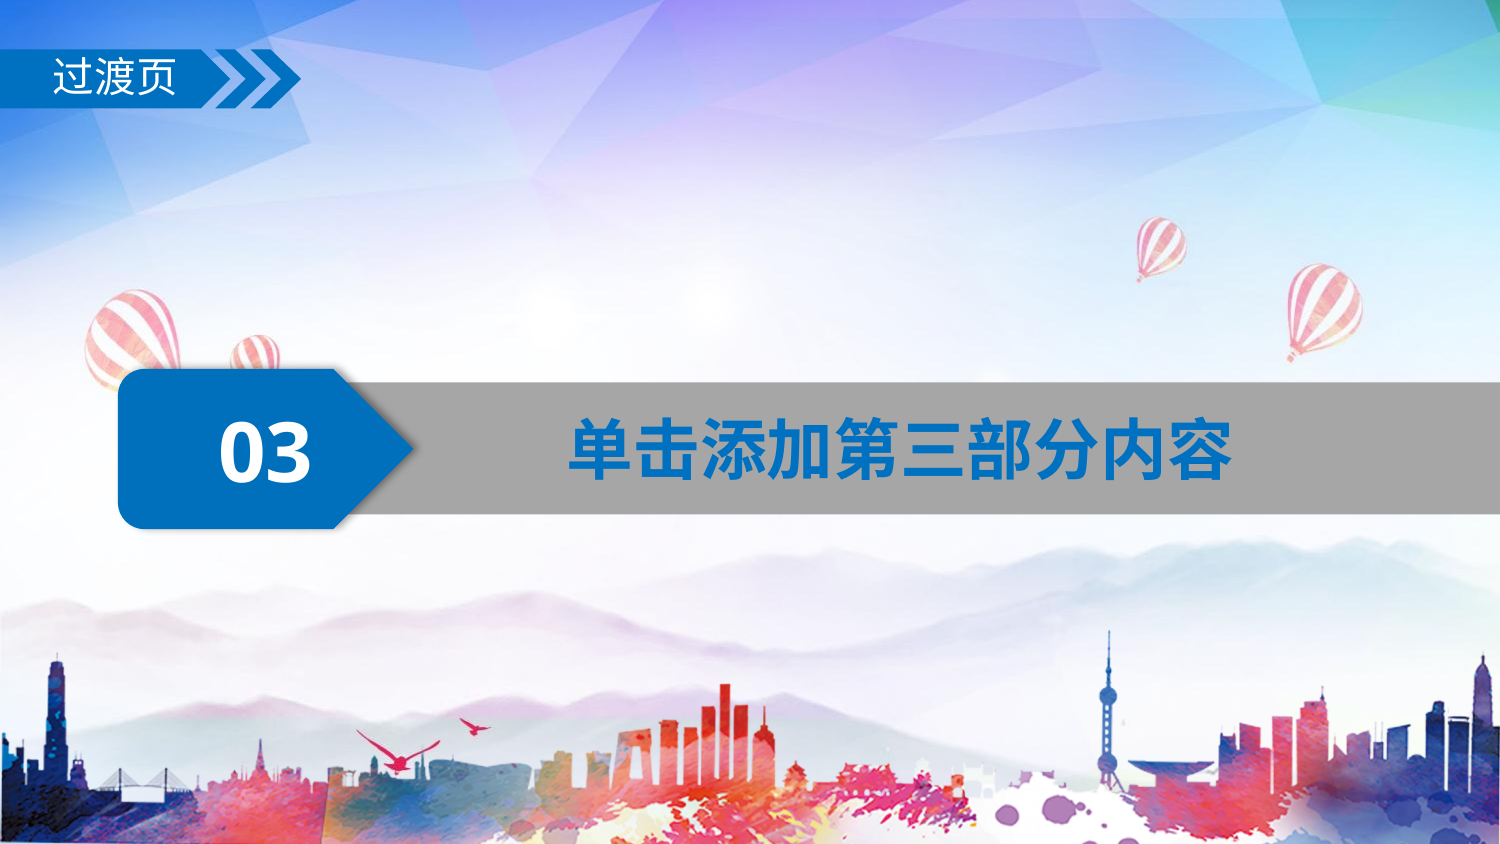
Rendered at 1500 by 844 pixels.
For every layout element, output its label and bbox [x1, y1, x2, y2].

text_box [300, 381, 1500, 515]
picture [0, 0, 1500, 844]
